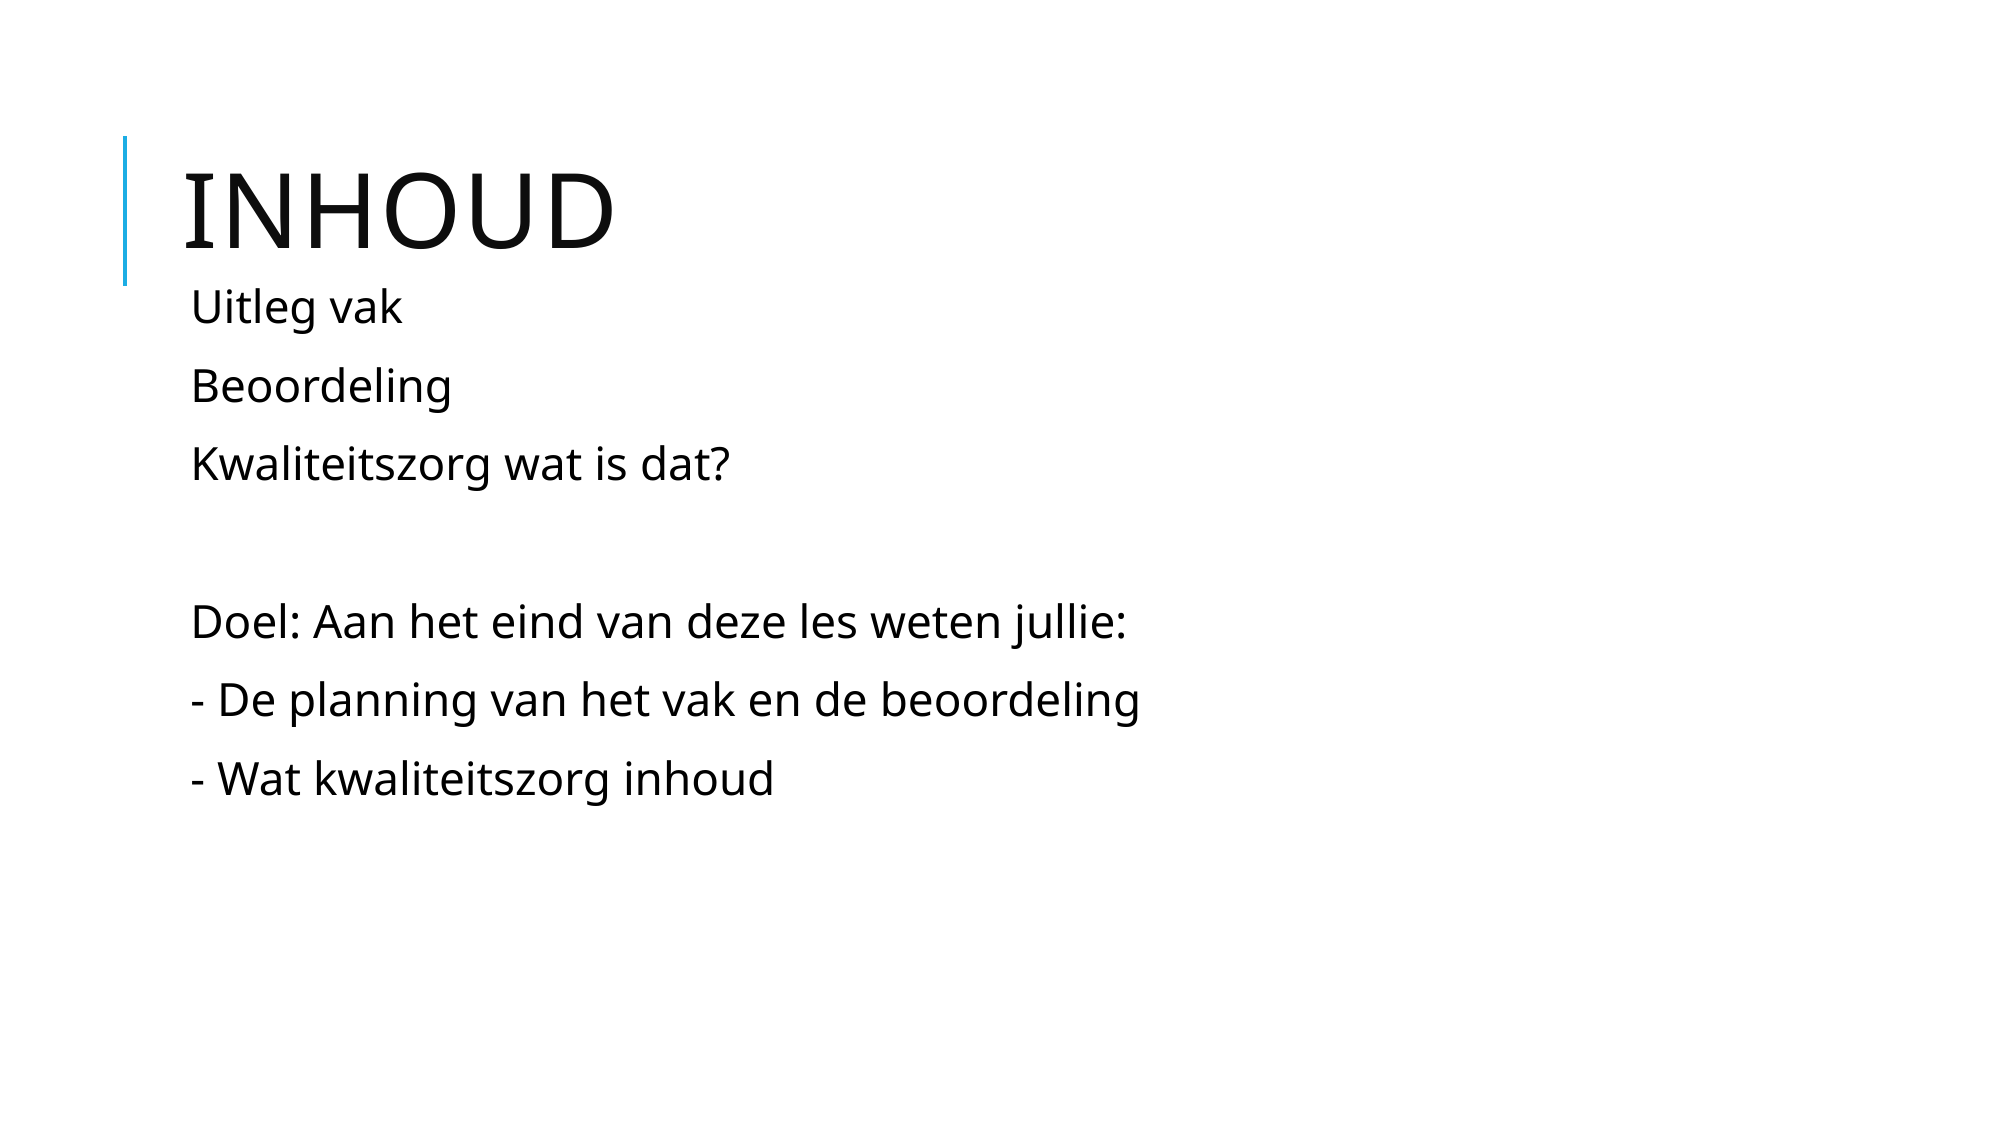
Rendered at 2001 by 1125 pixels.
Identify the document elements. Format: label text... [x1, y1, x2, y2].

list Uitleg vak Beoordeling Kwaliteitszorg wat is dat? Doel: Aan het eind van deze les weten jullie: - De planning van het vak en de beoordeling - Wat kwaliteitszorg inhoud [168, 276, 1763, 1035]
title Inhoud [168, 96, 1763, 276]
